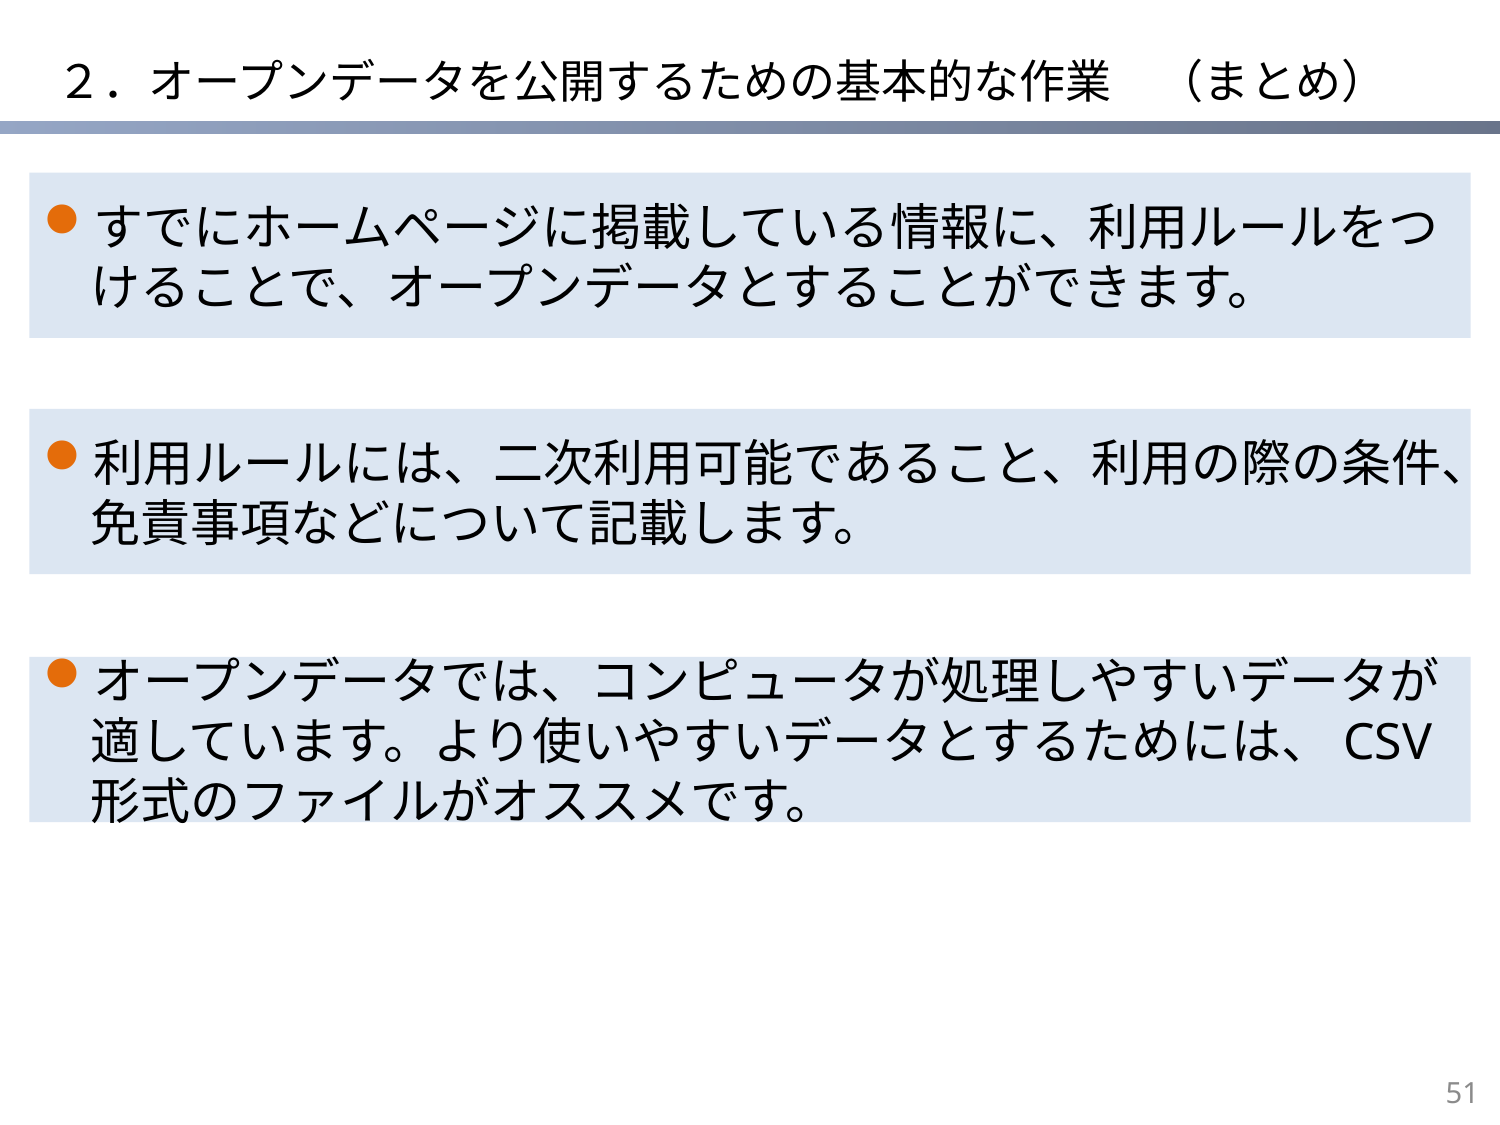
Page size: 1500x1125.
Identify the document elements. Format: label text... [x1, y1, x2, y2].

text_box すでにホームページに掲載している情報に、利用ルールをつけることで、オープンデータとすることができます。 [28, 172, 1472, 339]
slide_number 50 [1411, 1070, 1495, 1118]
text_box 利用ルールには、二次利用可能であること、利用の際の条件、免責事項などについて記載します。 [28, 408, 1472, 575]
text_box オープンデータでは、コンピュータが処理しやすいデータが適しています。より使いやすいデータとするためには、CSV形式のファイルがオススメです。 [28, 656, 1472, 823]
title ２．オープンデータを公開するための基本的な作業 （まとめ） [41, 48, 1459, 119]
